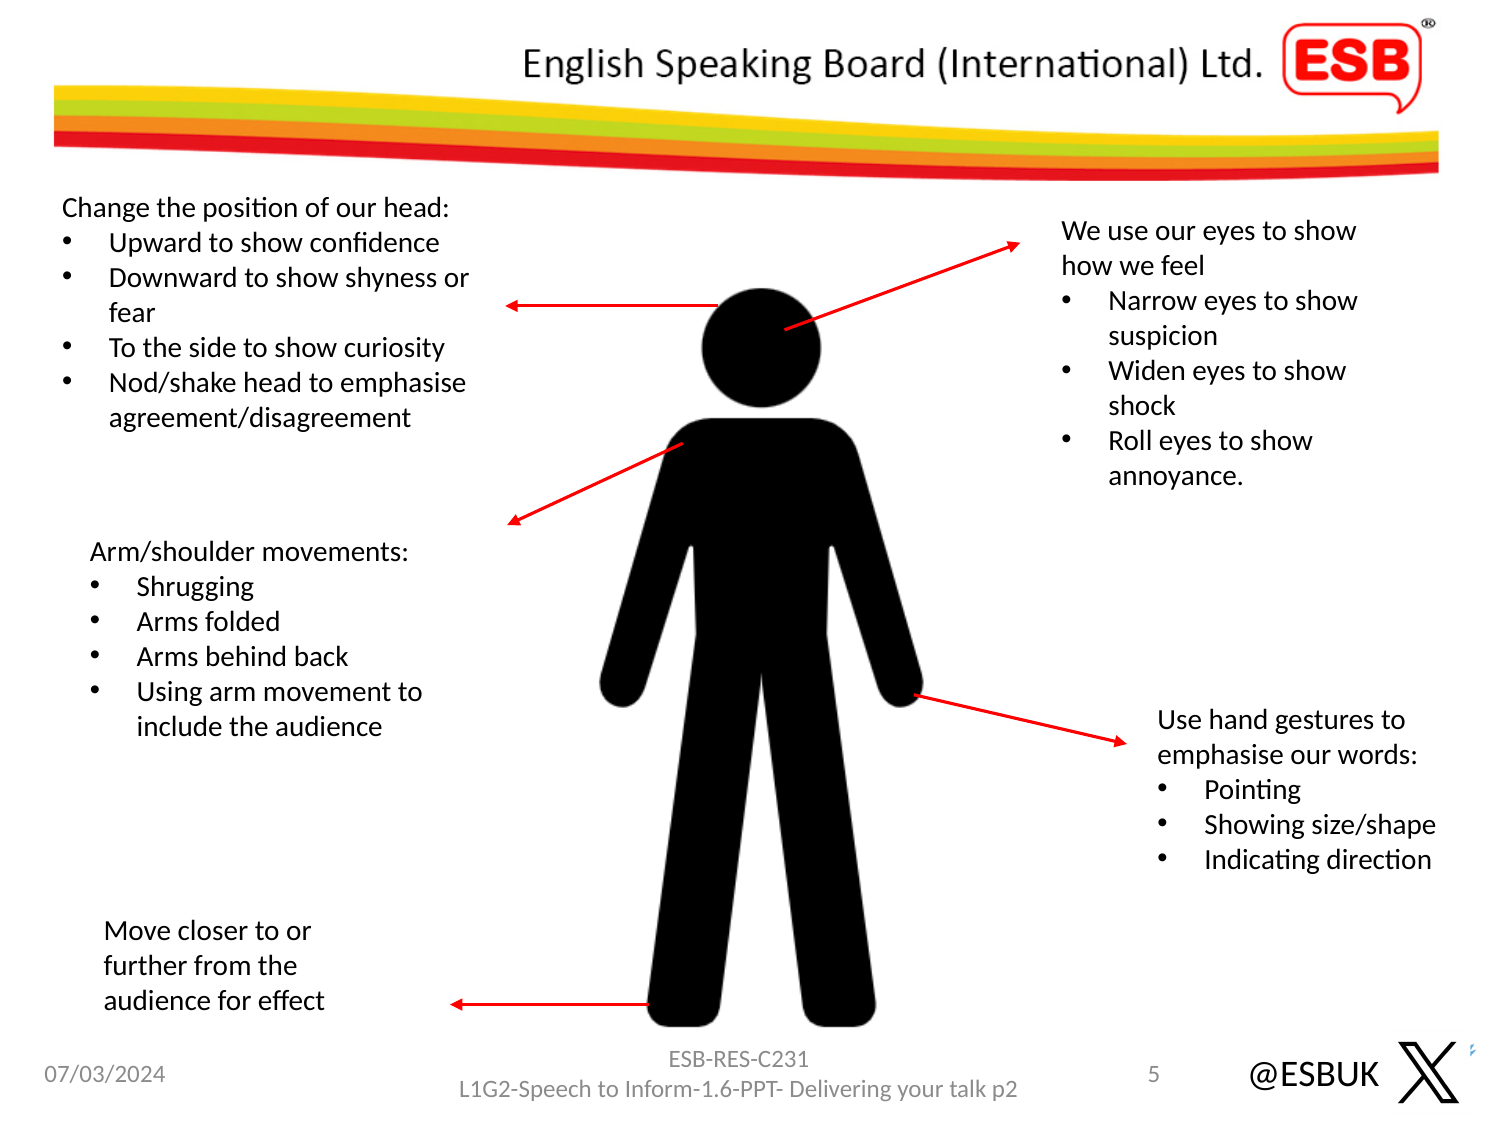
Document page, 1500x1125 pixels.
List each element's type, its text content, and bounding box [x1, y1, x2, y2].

text_box We use our eyes to show how we feel Narrow eyes to show suspicion Widen eyes to show shock Roll eyes to show annoyance. [1046, 204, 1422, 499]
text_box Move closer to or further from the audience for effect [88, 903, 402, 1024]
text_box Use hand gestures to emphasise our words: Pointing Showing size/shape Indicating direction [1142, 692, 1469, 883]
picture [0, 0, 1500, 189]
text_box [507, 443, 683, 525]
footer ESB-RES-C231 L1G2-Speech to Inform-1.6-PPT- Delivering your talk p2 [395, 1042, 930, 1103]
text_box Arm/shoulder movements: Shrugging Arms folded Arms behind back Using arm movement to include the audience [74, 524, 450, 750]
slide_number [29, 1042, 367, 1103]
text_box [913, 694, 1127, 745]
picture [1390, 1029, 1476, 1116]
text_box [784, 242, 1021, 330]
picture [576, 265, 952, 1057]
text_box Change the position of our head: Upward to show confidence Downward to show shyness or fear To the side to show curiosity Nod/shake head to emphasise agreement/disagreement [47, 180, 508, 441]
slide_number 5 [930, 1042, 1176, 1103]
